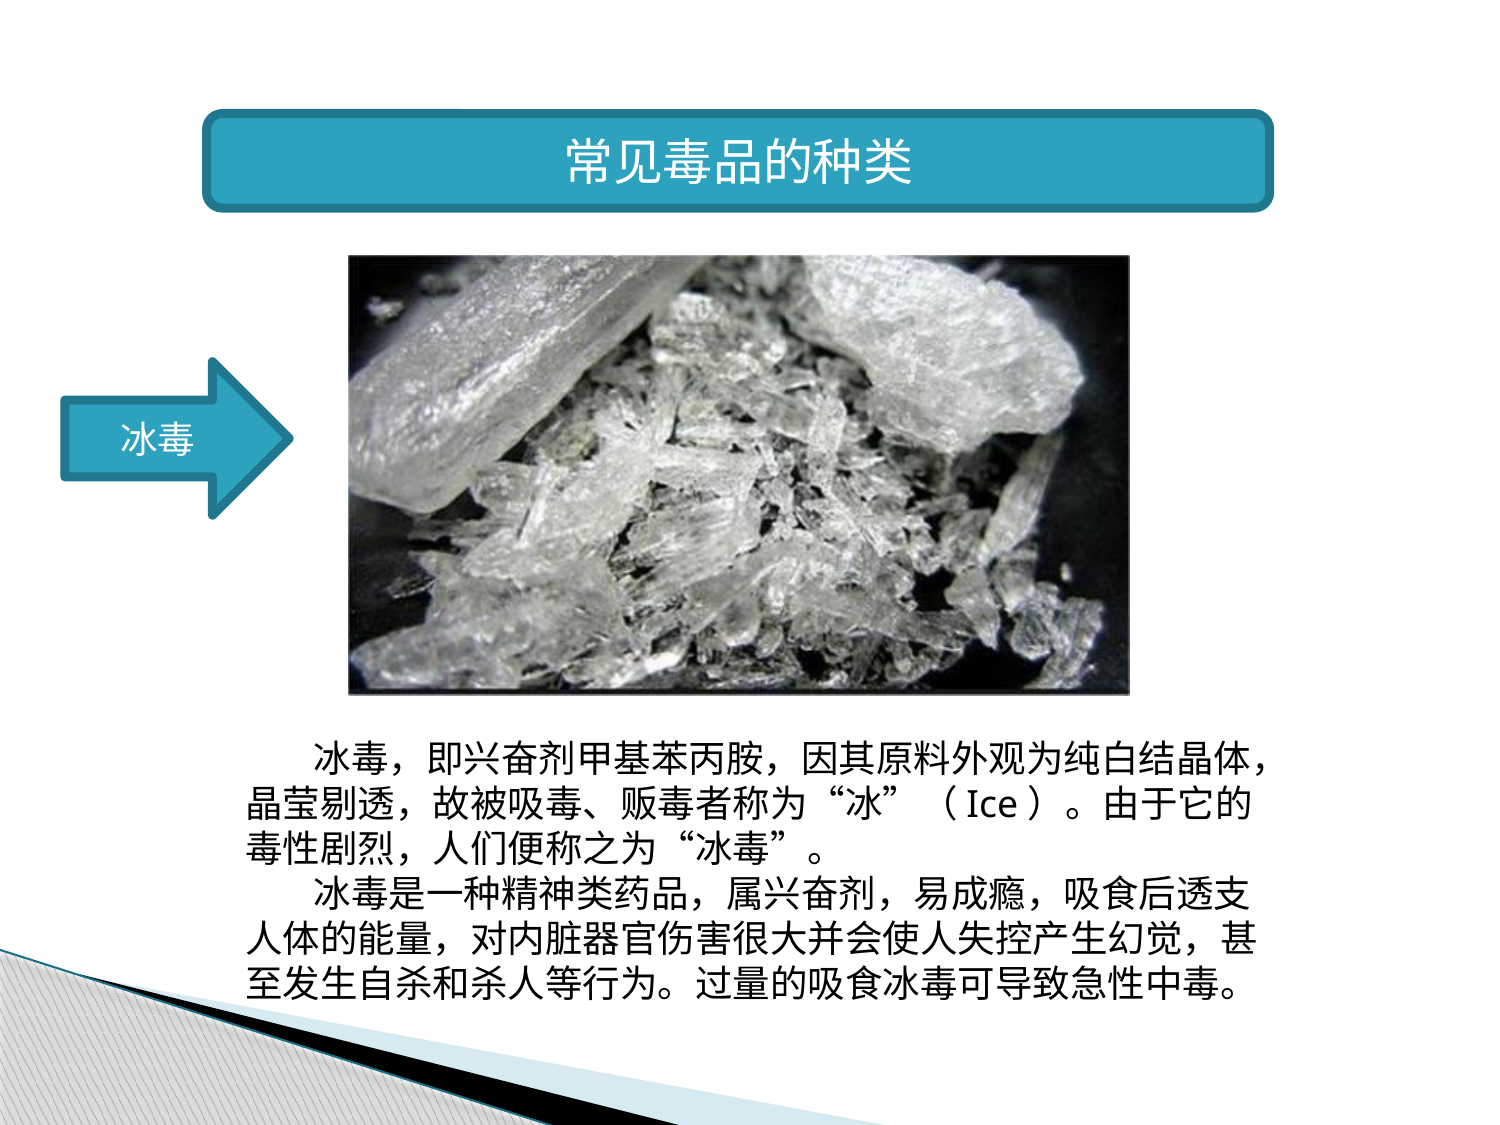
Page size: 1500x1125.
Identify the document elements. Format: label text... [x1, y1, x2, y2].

text_box 常见毒品的种类 [201, 108, 1275, 213]
text_box 冰毒，即兴奋剂甲基苯丙胺，因其原料外观为纯白结晶体，晶莹剔透，故被吸毒、贩毒者称为“冰”（Ice）。由于它的毒性剧烈，人们便称之为“冰毒”。 冰毒是一种精神类药品，属兴奋剂，易成瘾，吸食后透支人体的能量，对内脏器官伤害很大并会使人失控产生幻觉，甚至发生自杀和杀人等行为。过量的吸食冰毒可导致急性中毒。 [230, 727, 1282, 1013]
text_box 冰毒 [60, 357, 294, 520]
picture [348, 255, 1130, 697]
